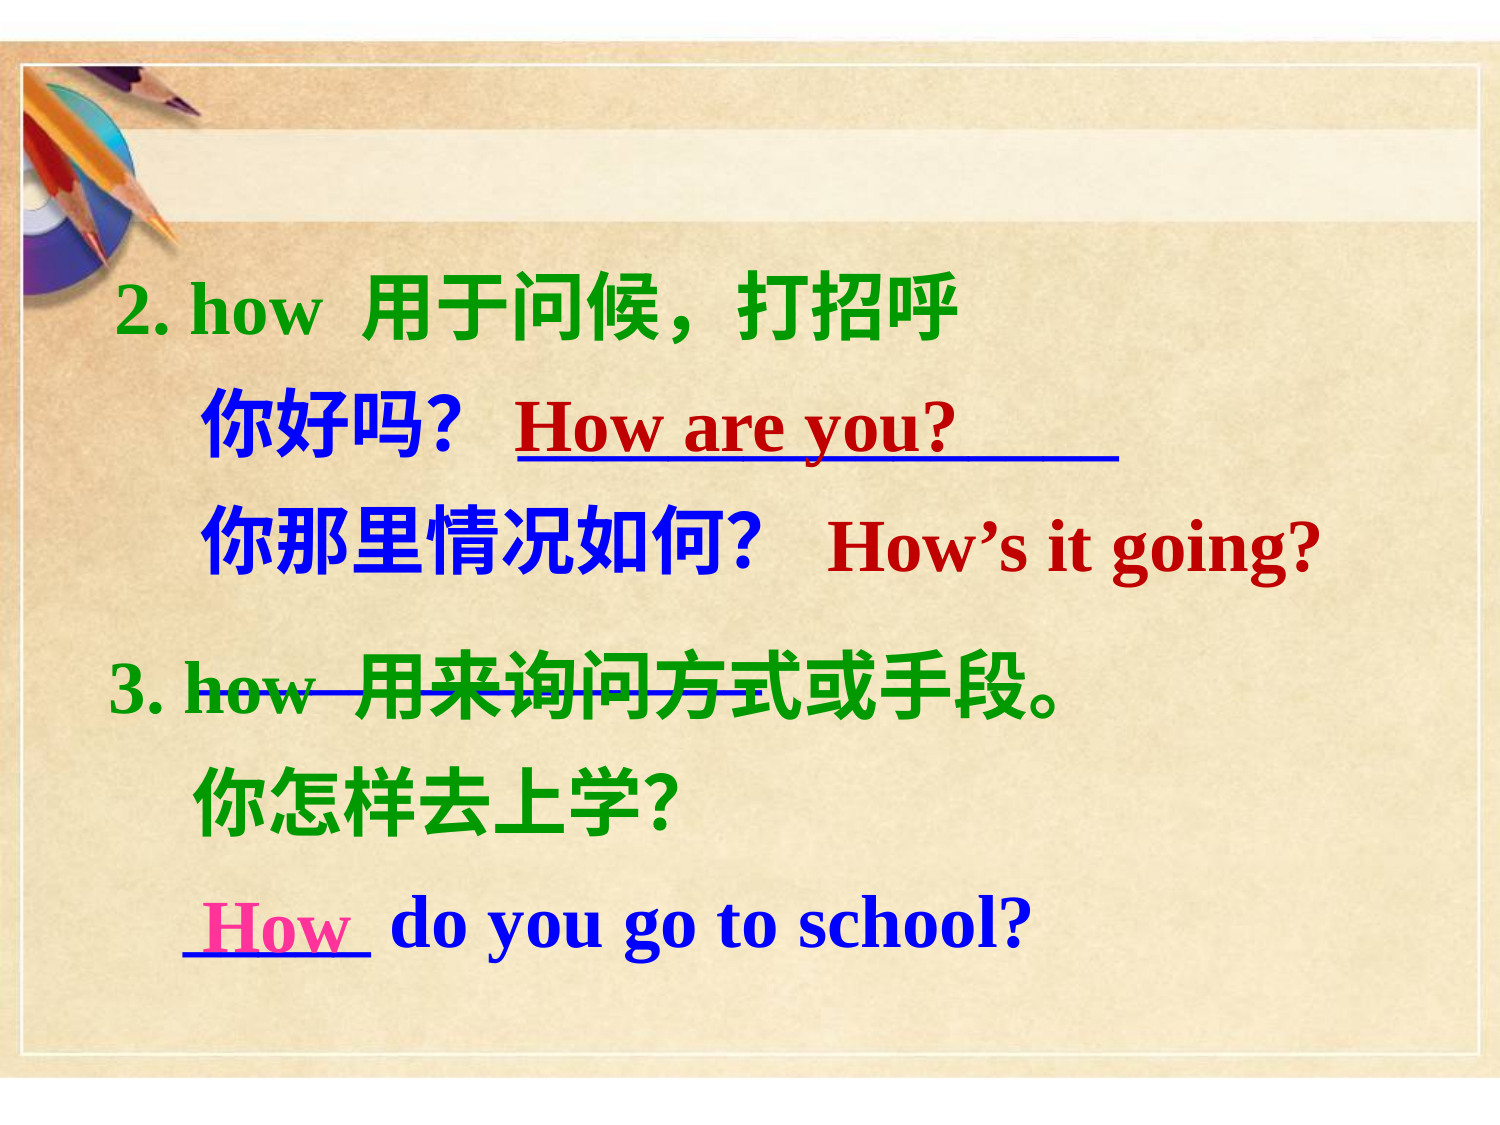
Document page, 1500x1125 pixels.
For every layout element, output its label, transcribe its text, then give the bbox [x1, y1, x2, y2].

text_box 3. how 用来询问方式或手段。 你怎样去上学？ _____ do you go to school? [75, 604, 1388, 970]
text_box How are you? [500, 341, 1138, 474]
text_box 2. how 用于问候，打招呼 你好吗？________________ 你那里情况如何？ _______________ [99, 224, 1413, 708]
text_box How [187, 842, 438, 975]
picture [0, 0, 1500, 1125]
text_box How’s it going? [812, 462, 1450, 595]
